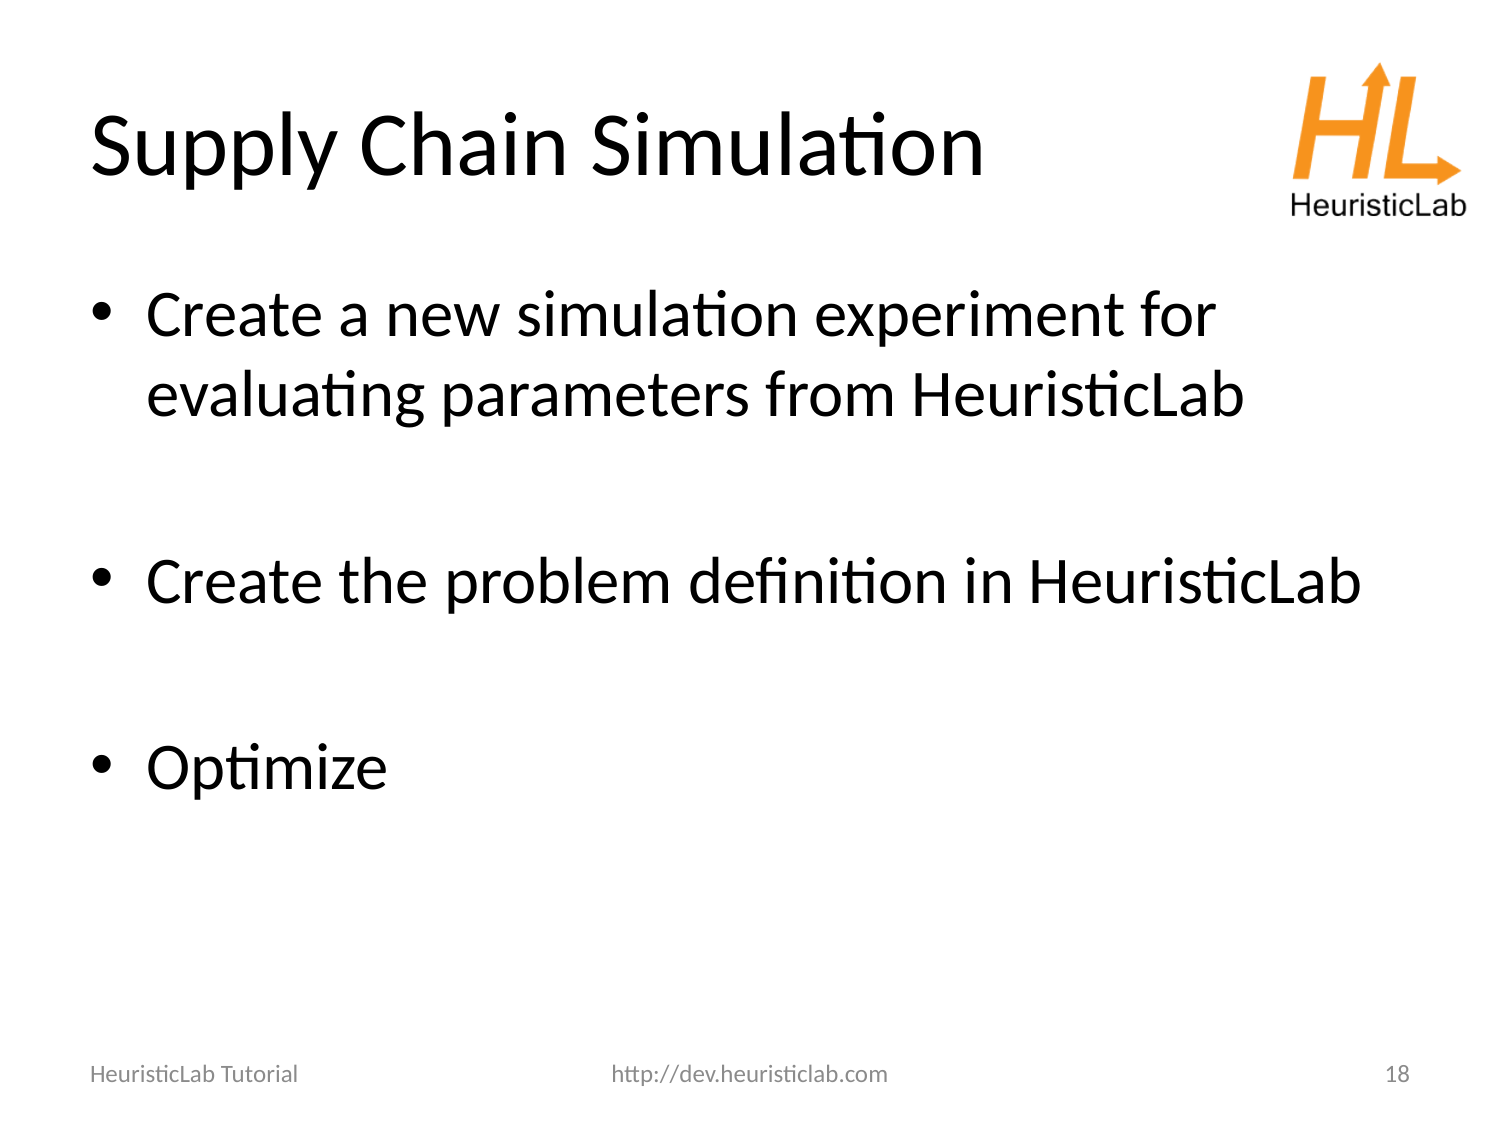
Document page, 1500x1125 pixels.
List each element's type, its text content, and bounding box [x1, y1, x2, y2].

title Supply Chain Simulation [75, 45, 1282, 233]
slide_number HeuristicLab Tutorial [75, 1042, 425, 1103]
list Create a new simulation experiment for evaluating parameters from HeuristicLab Create the problem definition in HeuristicLab Optimize [75, 262, 1425, 1005]
footer http://dev.heuristiclab.com [512, 1042, 988, 1103]
picture [1281, 27, 1474, 244]
slide_number 18 [1074, 1042, 1425, 1103]
